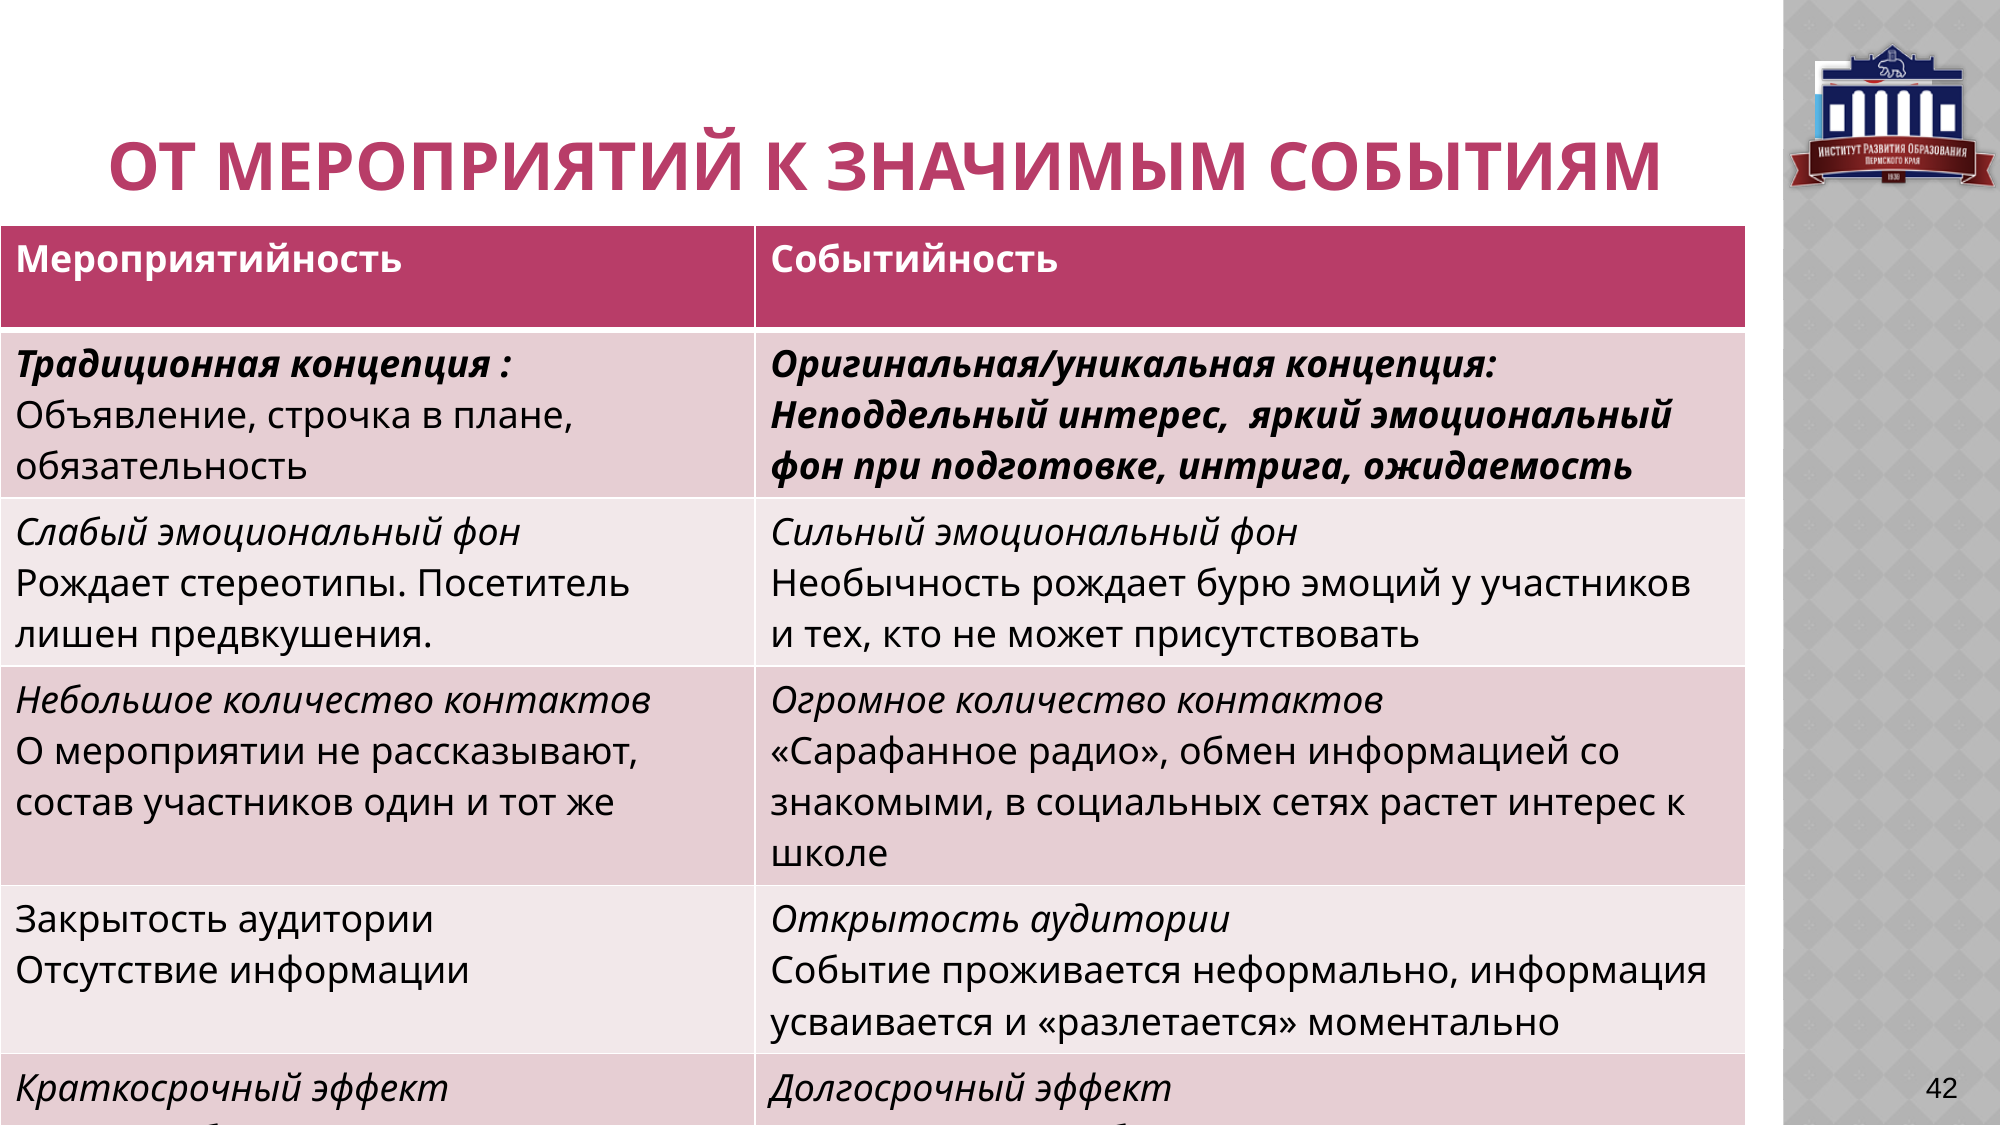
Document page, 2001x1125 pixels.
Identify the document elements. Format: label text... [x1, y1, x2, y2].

table_header Мероприятийность [1, 226, 754, 327]
table_cell Оригинальная/уникальная концепция: Неподдельный интерес, яркий эмоциональный фон при подготовке, интрига, ожидаемость [756, 333, 1745, 497]
table_cell Сильный эмоциональный фон Необычность рождает бурю эмоций у участников и тех, кто не может присутствовать [756, 499, 1745, 665]
table_cell Открытость аудитории Событие проживается неформально, информация усваивается и «разлетается» моментально [756, 886, 1745, 1053]
table_cell Огромное количество контактов «Сарафанное радио», обмен информацией со знакомыми, в социальных сетях растет интерес к школе [756, 667, 1745, 885]
picture [1784, 38, 2000, 194]
table_cell Краткосрочный эффект Быстро забывается, «не уму, не сердцу» [1, 1054, 754, 1125]
table_cell Слабый эмоциональный фон Рождает стереотипы. Посетитель лишен предвкушения. [1, 499, 754, 665]
table_cell Традиционная концепция : Объявление, строчка в плане, обязательность [1, 333, 754, 497]
table_header Событийность [756, 226, 1745, 327]
table_cell Небольшое количество контактов О мероприятии не рассказывают, состав участников один и тот же [1, 667, 754, 885]
table_cell Закрытость аудитории Отсутствие информации [1, 886, 754, 1053]
title От мероприятий к значимым событиям [99, 52, 1684, 204]
table_cell Долгосрочный эффект До следующего события, мотивирует к деятельности [756, 1054, 1745, 1125]
